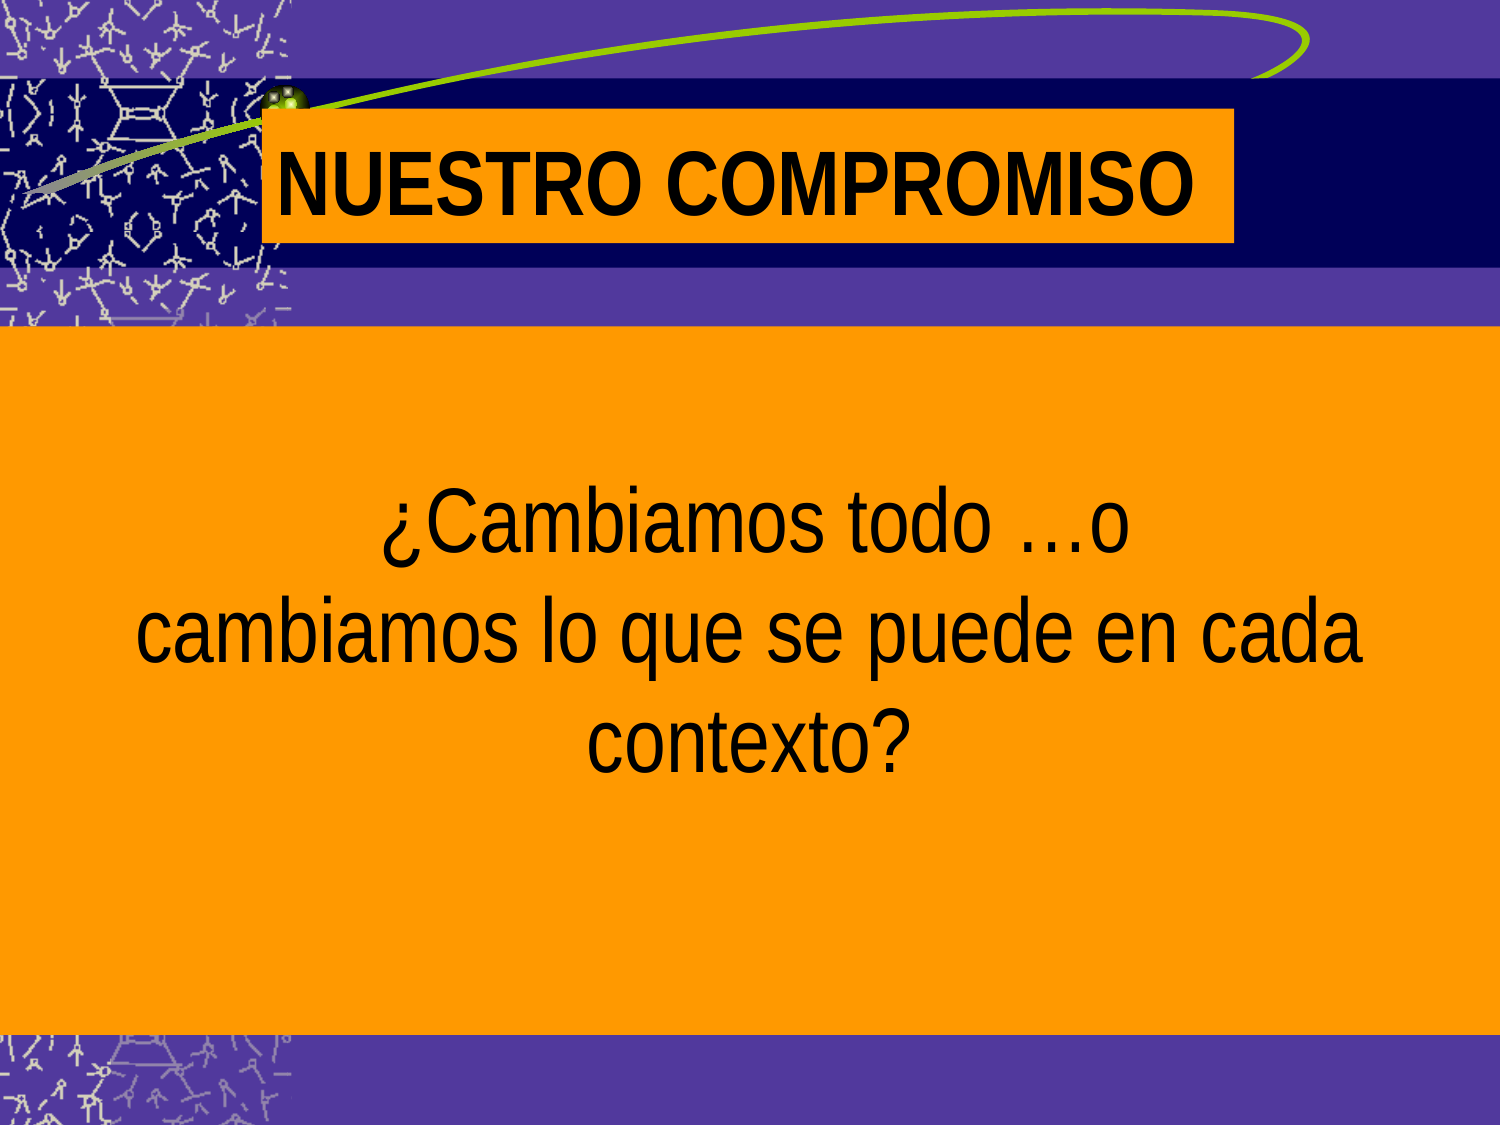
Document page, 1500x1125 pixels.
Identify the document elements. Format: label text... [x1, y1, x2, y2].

text_box ¿Cambiamos todo …o cambiamos lo que se puede en cada contexto? [0, 326, 1500, 1035]
text_box NUESTRO COMPROMISO [261, 108, 1235, 244]
picture [0, 0, 292, 326]
picture [0, 1035, 110, 1125]
